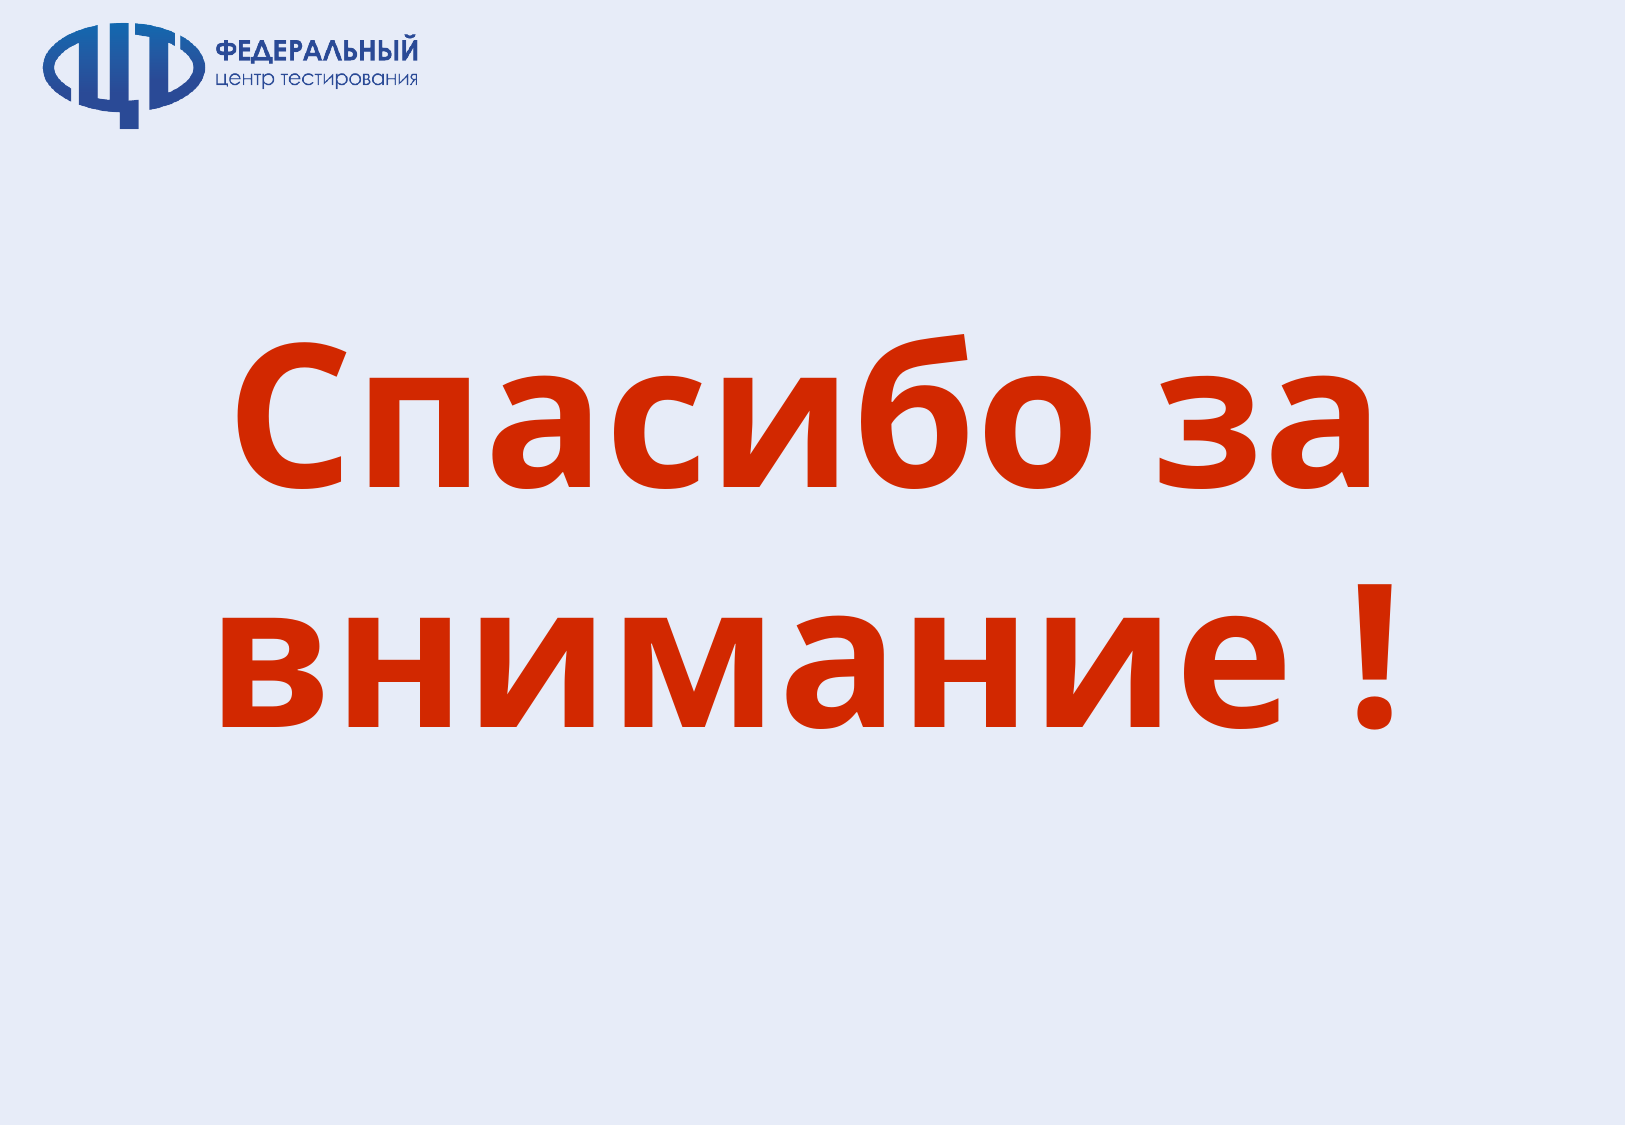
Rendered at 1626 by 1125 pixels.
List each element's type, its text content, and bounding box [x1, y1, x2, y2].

text_box Спасибо за внимание ! [102, 279, 1509, 429]
picture [19, 0, 441, 153]
